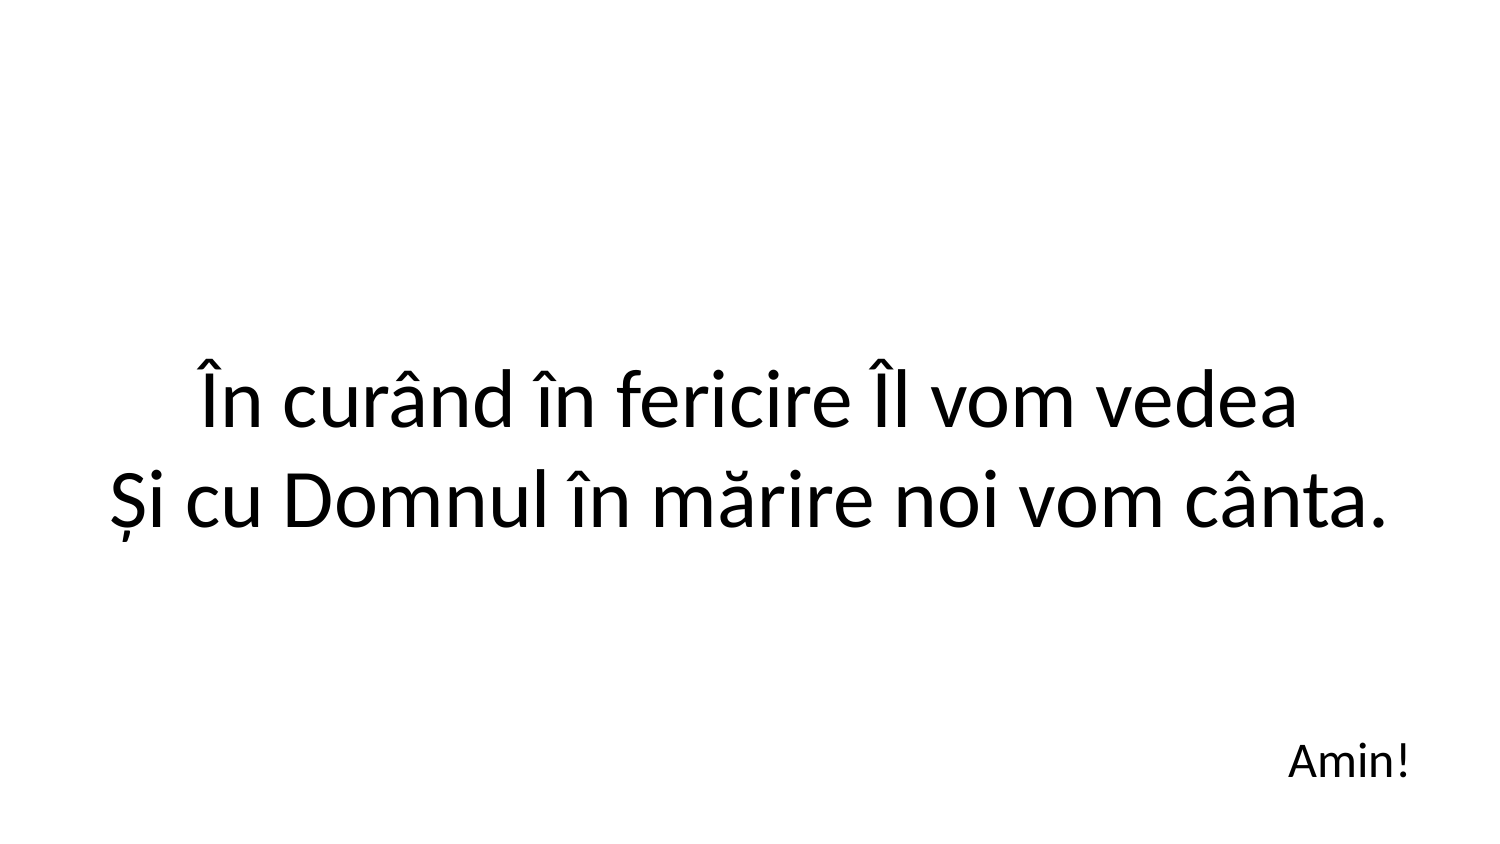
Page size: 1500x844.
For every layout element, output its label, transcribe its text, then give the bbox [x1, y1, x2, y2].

text_box În curând în fericire Îl vom vedea Și cu Domnul în mărire noi vom cânta. [94, 292, 1406, 552]
text_box Amin! [1273, 674, 1427, 795]
